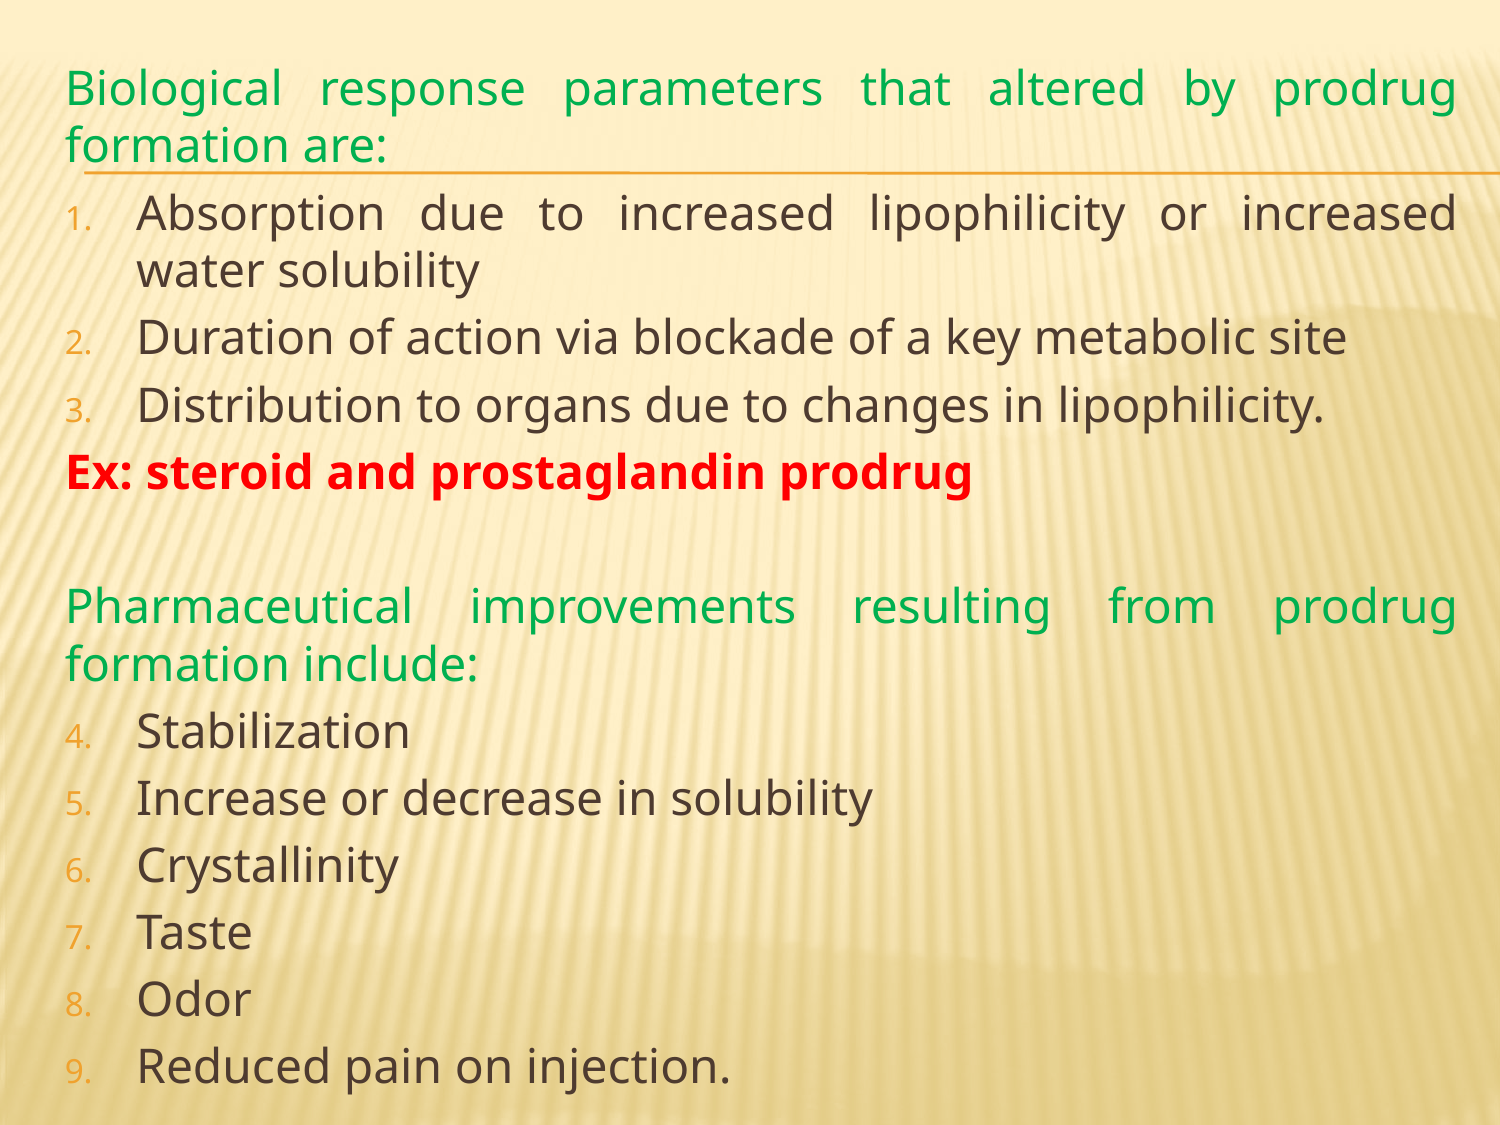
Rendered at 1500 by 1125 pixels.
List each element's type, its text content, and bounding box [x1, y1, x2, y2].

list Biological response parameters that altered by prodrug formation are: Absorption due to increased lipophilicity or increased water solubility Duration of action via blockade of a key metabolic site Distribution to organs due to changes in lipophilicity. Ex: steroid and prostaglandin prodrug Pharmaceutical improvements resulting from prodrug formation include: Stabilization Increase or decrease in solubility Crystallinity Taste Odor Reduced pain on injection. [50, 50, 1475, 1113]
